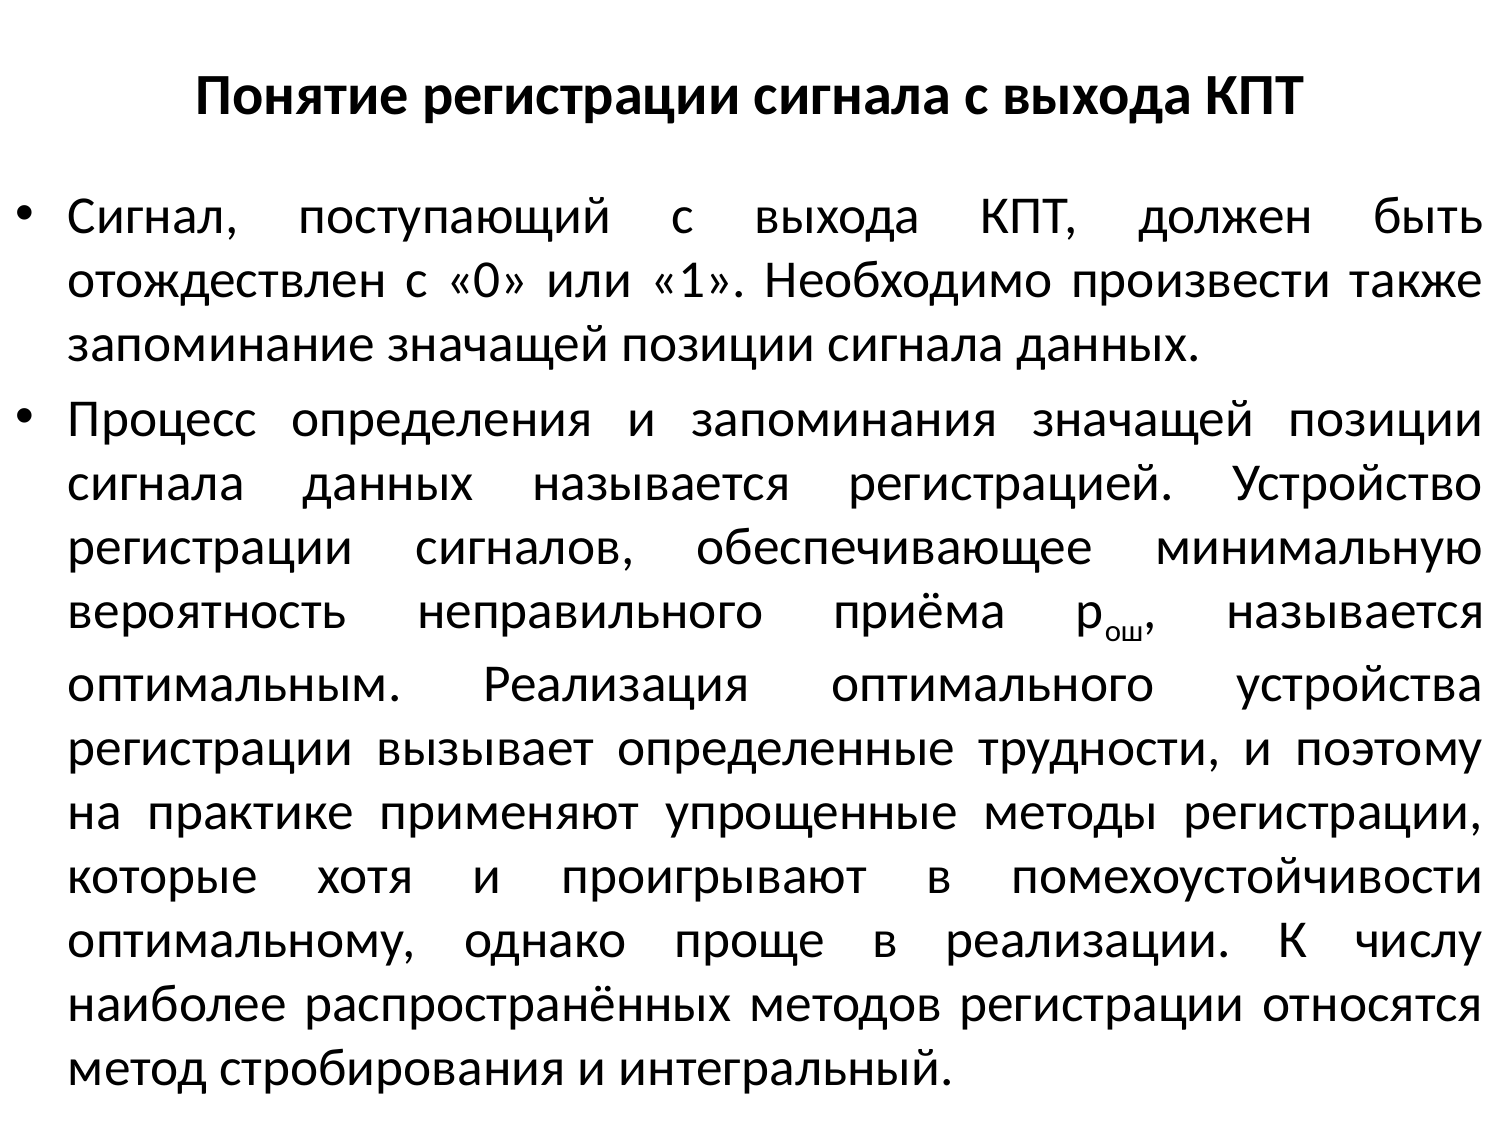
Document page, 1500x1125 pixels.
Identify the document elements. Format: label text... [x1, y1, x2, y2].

title Понятие регистрации сигнала с выхода КПТ [75, 45, 1425, 138]
list Сигнал, поступающий с выхода КПТ, должен быть отождествлен с «0» или «1». Необходимо произвести также запоминание значащей позиции сигнала данных. Процесс определения и запоминания значащей позиции сигнала данных называется регистрацией. Устройство регистрации сигналов, обеспечивающее минимальную вероятность неправильного приёма рош, называется оптимальным. Реализация оптимального устройства регистрации вызывает определенные трудности, и поэтому на практике применяют упрощенные методы регистрации, которые хотя и проигрывают в помехоустойчивости оптимальному, однако проще в реализации. К числу наиболее распространённых методов регистрации относятся метод стробирования и интегральный. [0, 172, 1500, 1125]
